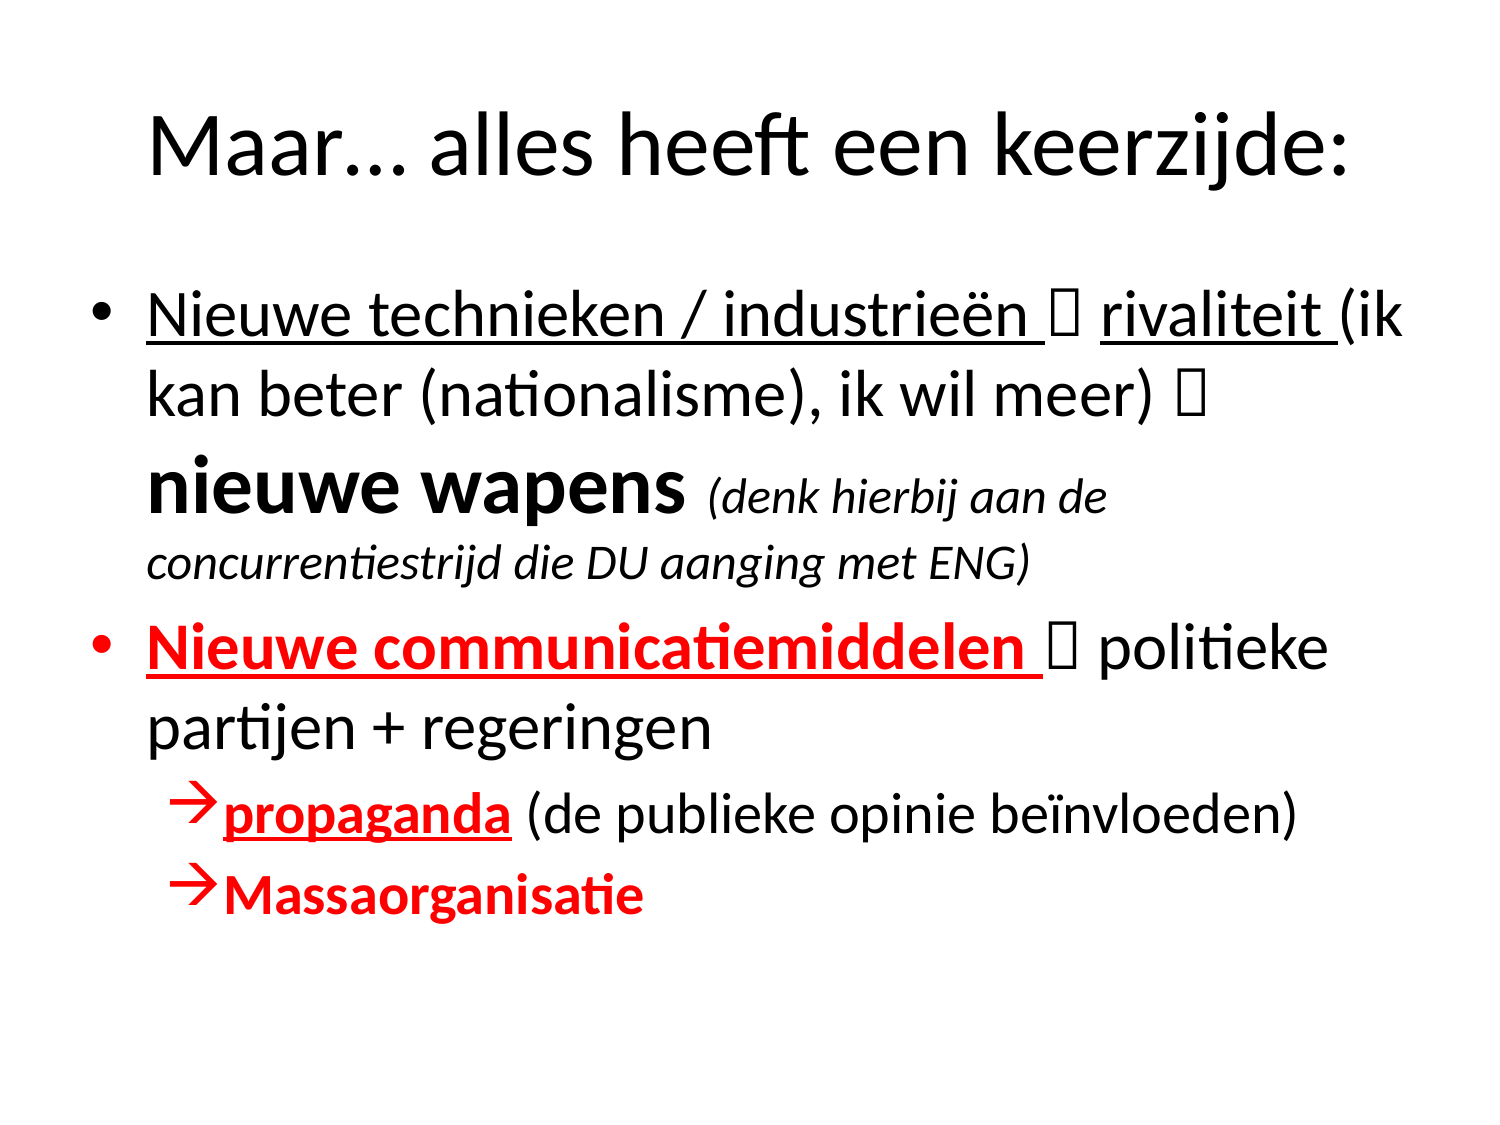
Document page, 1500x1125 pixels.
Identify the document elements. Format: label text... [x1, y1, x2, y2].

list Nieuwe technieken / industrieën  rivaliteit (ik kan beter (nationalisme), ik wil meer)  nieuwe wapens (denk hierbij aan de concurrentiestrijd die DU aanging met ENG) Nieuwe communicatiemiddelen  politieke partijen + regeringen propaganda (de publieke opinie beïnvloeden) Massaorganisatie [75, 262, 1425, 1047]
title Maar… alles heeft een keerzijde: [75, 45, 1425, 233]
